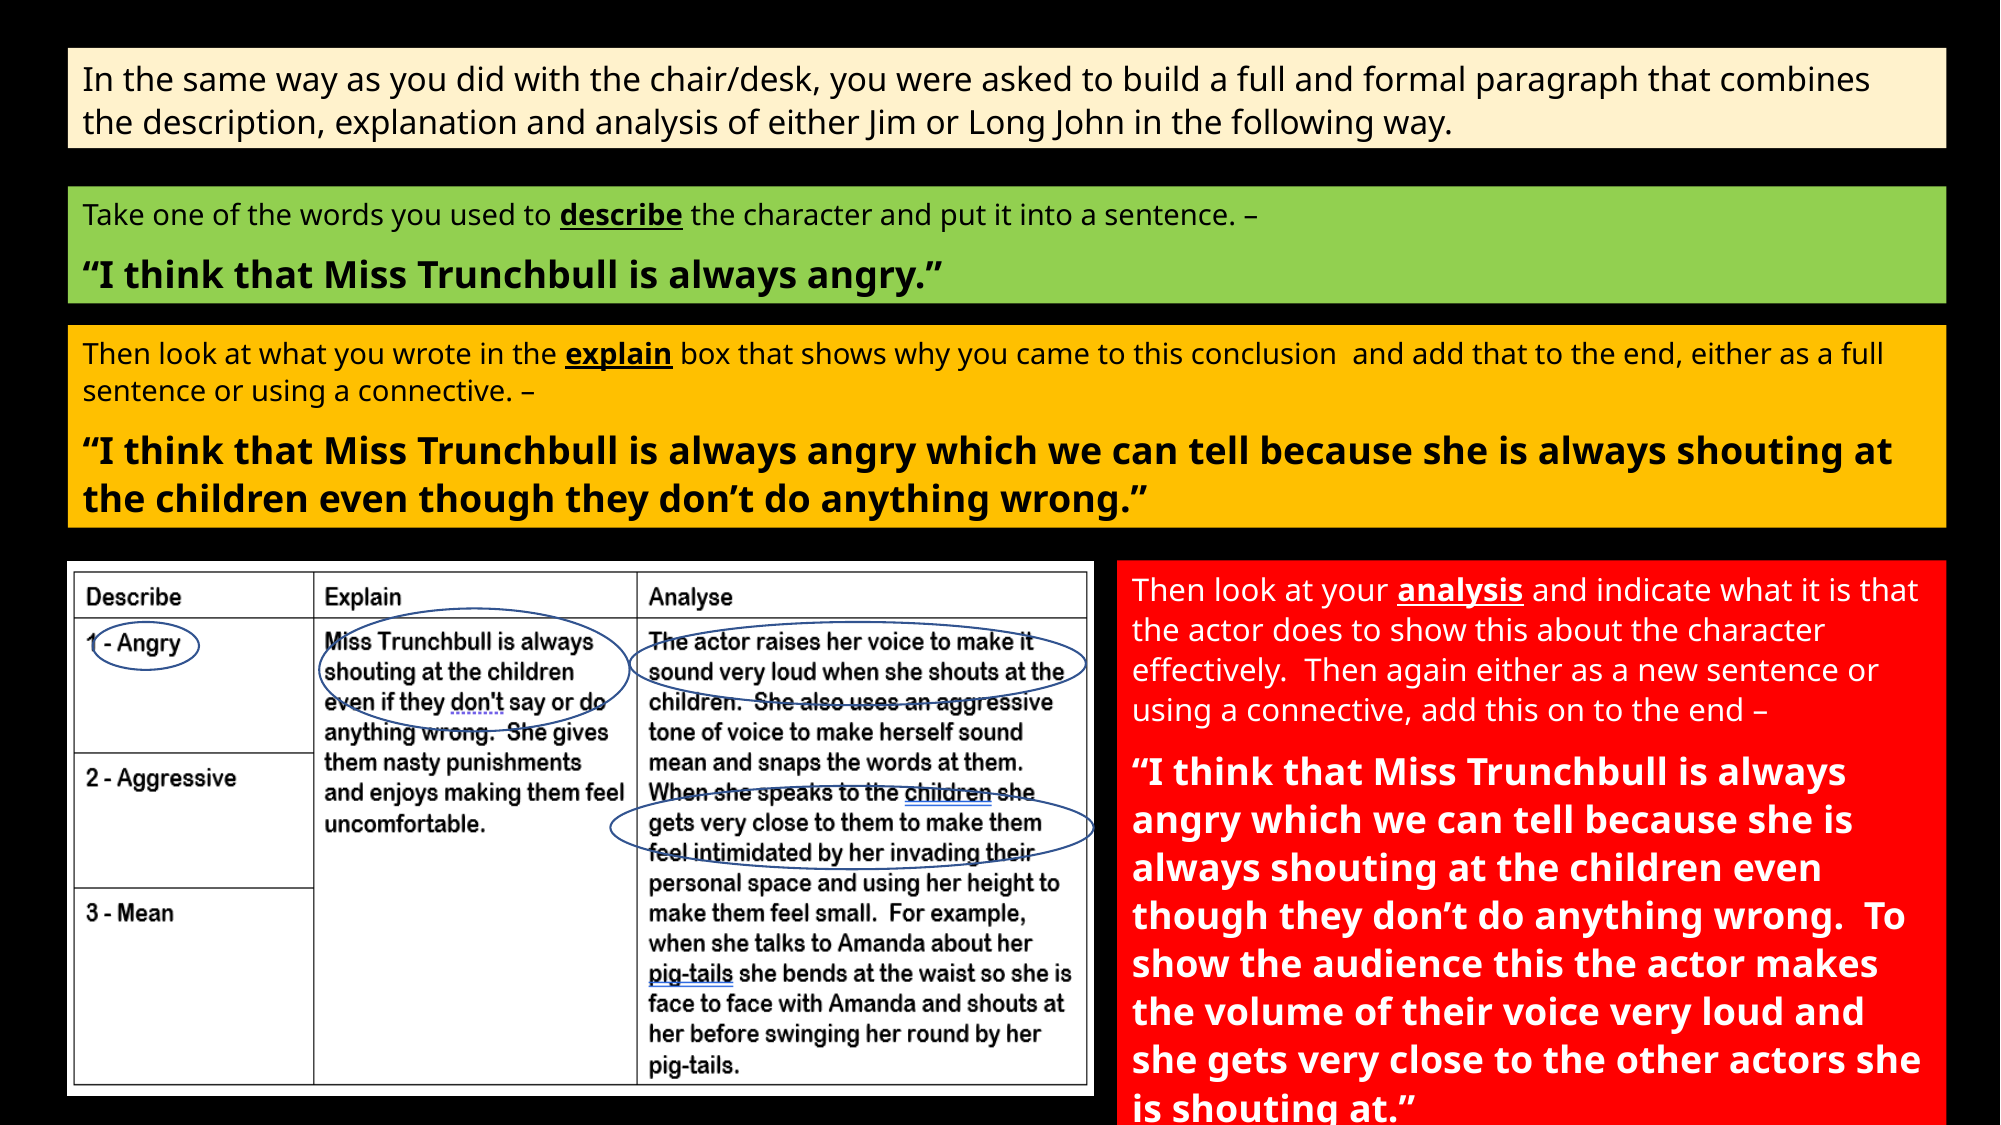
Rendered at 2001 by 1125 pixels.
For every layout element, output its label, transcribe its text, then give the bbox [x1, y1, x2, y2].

text_box In the same way as you did with the chair/desk, you were asked to build a full and formal paragraph that combines the description, explanation and analysis of either Jim or Long John in the following way. [67, 47, 1947, 149]
text_box Then look at what you wrote in the explain box that shows why you came to this conclusion and add that to the end, either as a full sentence or using a connective. – “I think that Miss Trunchbull is always angry which we can tell because she is always shouting at the children even though they don’t do anything wrong.” [67, 325, 1947, 528]
text_box Then look at your analysis and indicate what it is that the actor does to show this about the character effectively. Then again either as a new sentence or using a connective, add this on to the end – “I think that Miss Trunchbull is always angry which we can tell because she is always shouting at the children even though they don’t do anything wrong. To show the audience this the actor makes the volume of their voice very loud and she gets very close to the other actors she is shouting at.” [1117, 560, 1947, 1125]
picture [67, 561, 1094, 1096]
text_box Take one of the words you used to describe the character and put it into a sentence. – “I think that Miss Trunchbull is always angry.” [67, 186, 1947, 304]
